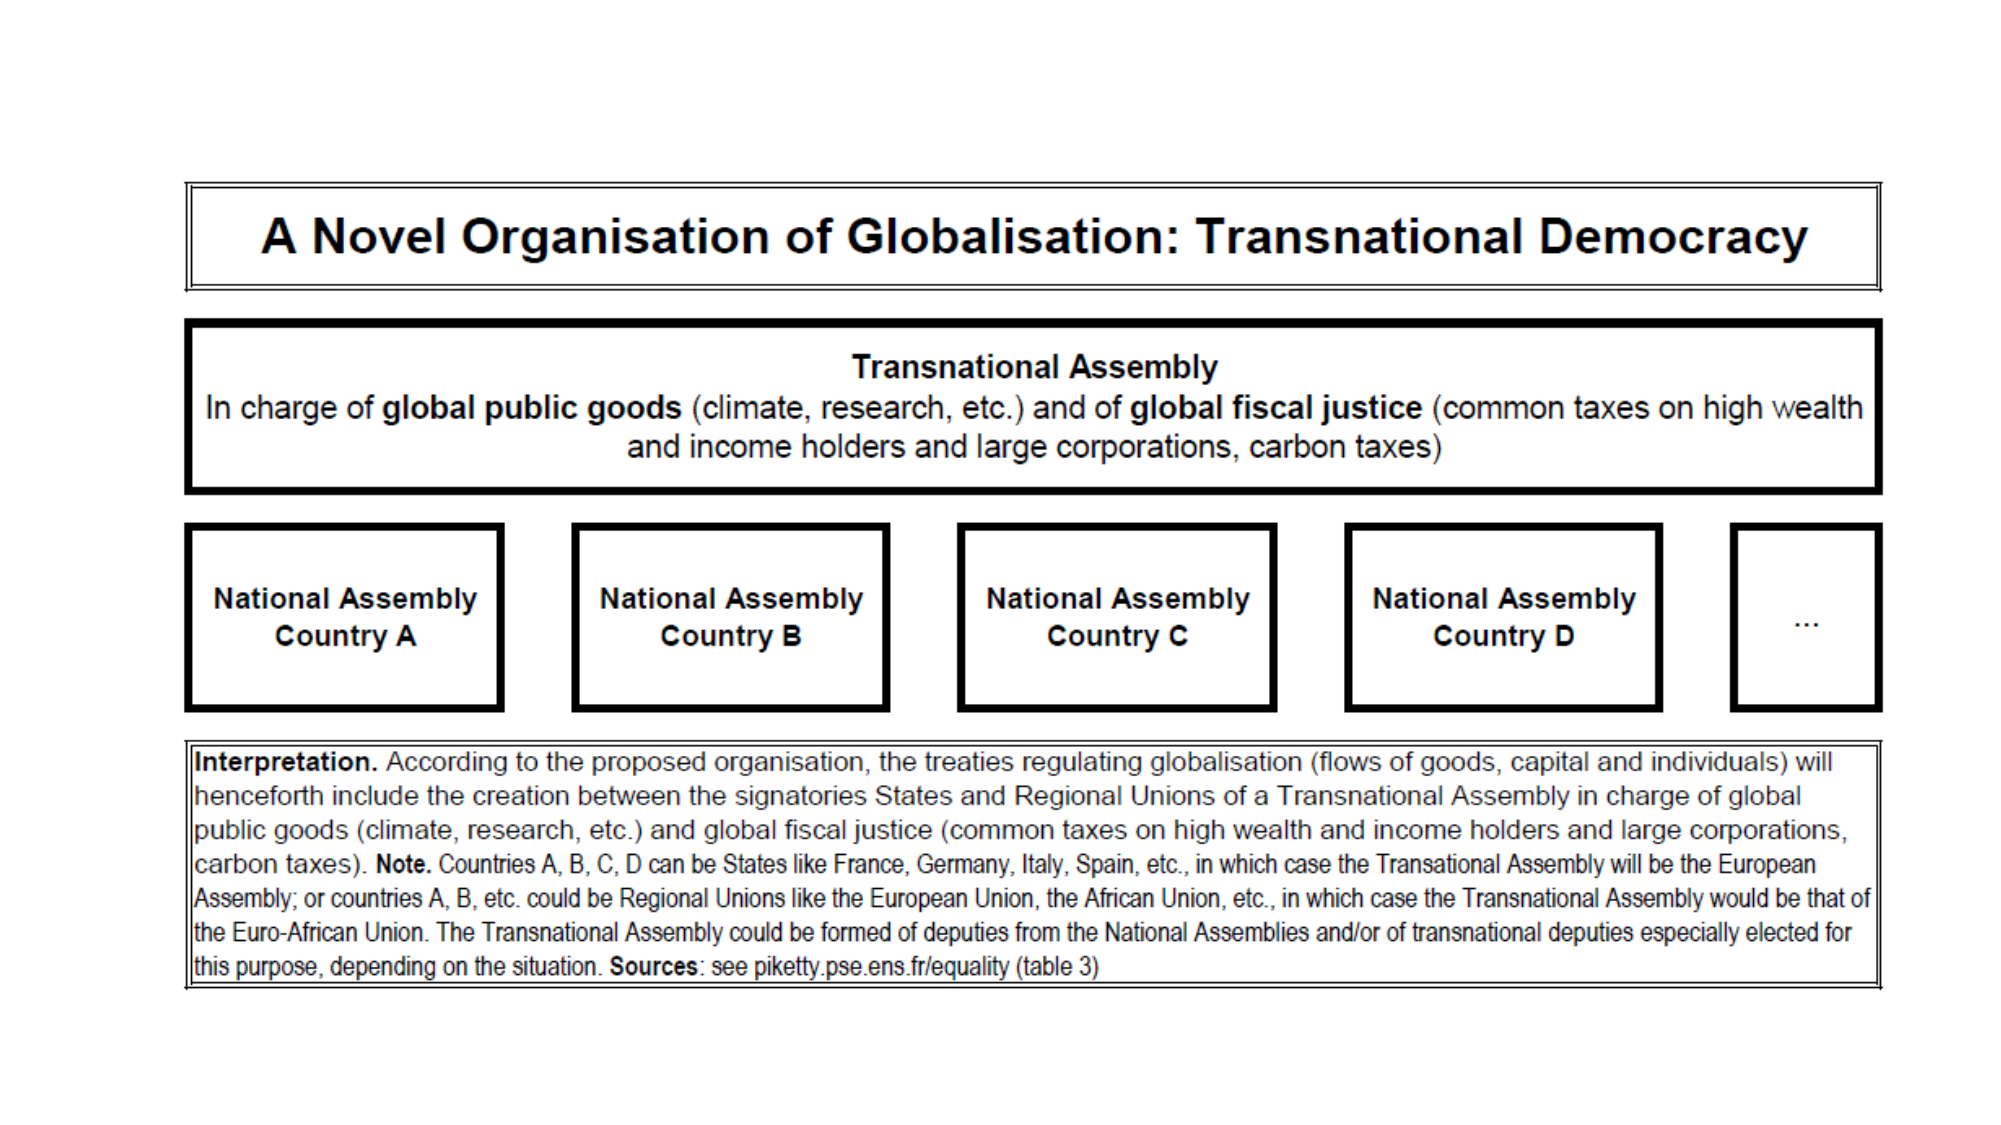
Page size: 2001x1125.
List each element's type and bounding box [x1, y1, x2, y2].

picture [56, 41, 1944, 1084]
